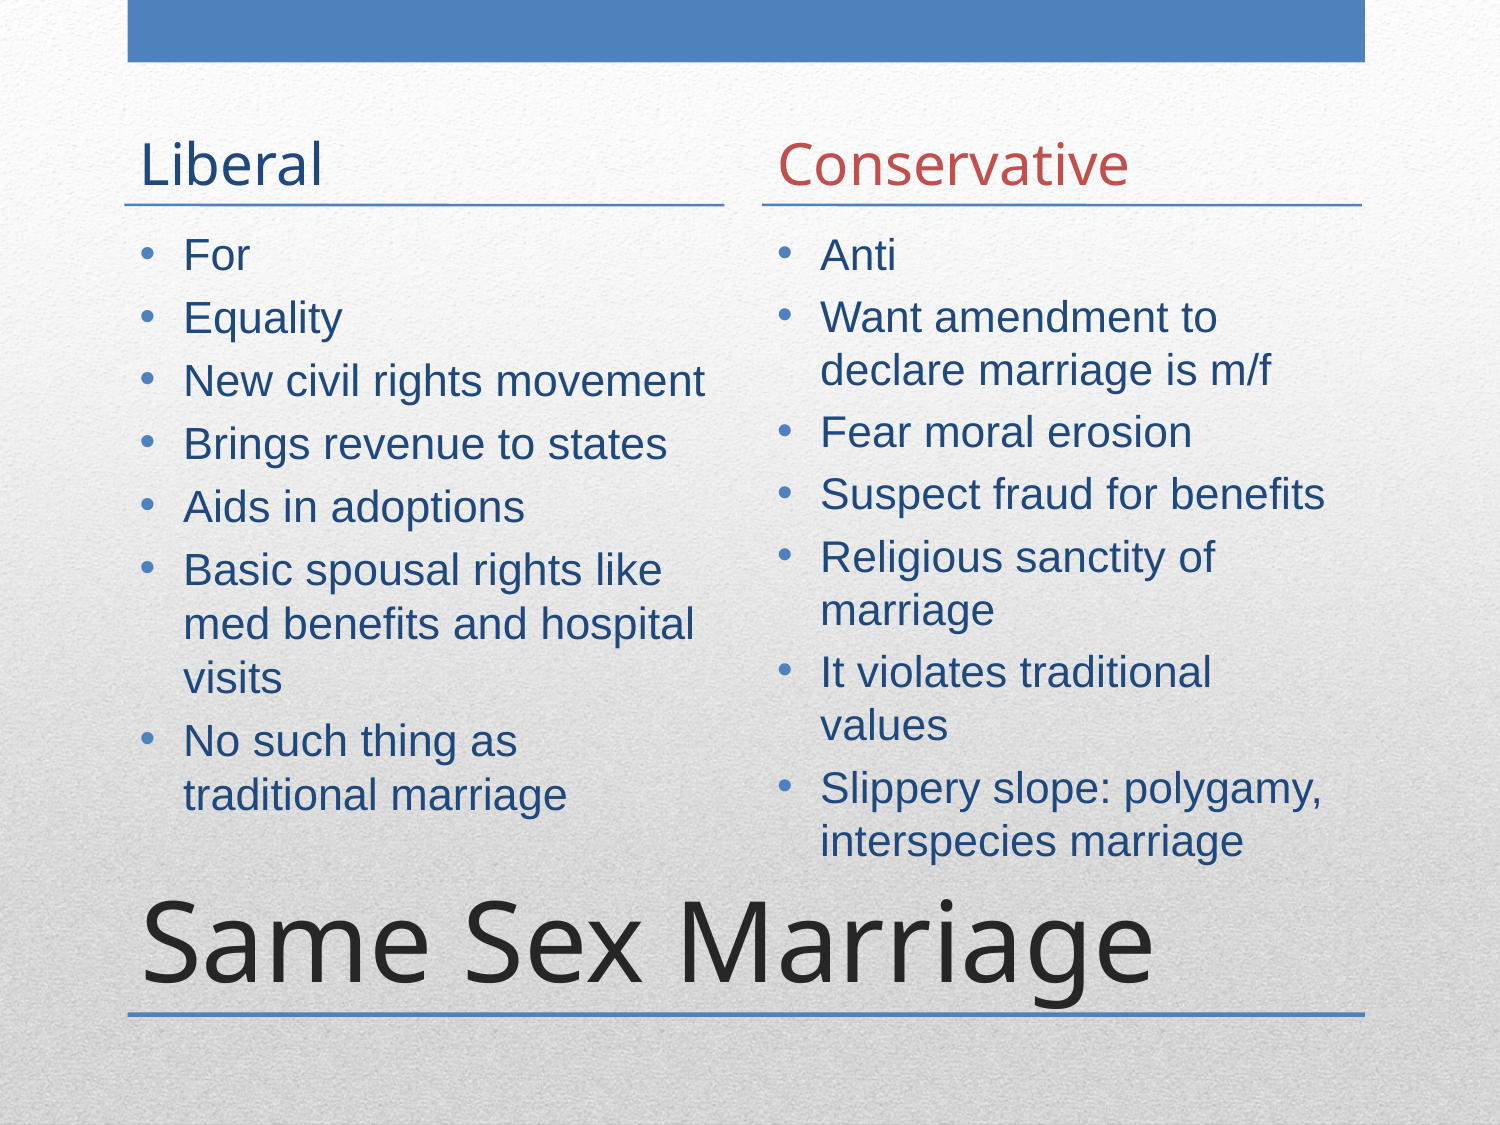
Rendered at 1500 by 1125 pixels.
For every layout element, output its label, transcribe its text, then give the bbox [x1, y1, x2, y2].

list Conservative [761, 99, 1362, 205]
list Anti Want amendment to declare marriage is m/f Fear moral erosion Suspect fraud for benefits Religious sanctity of marriage It violates traditional values Slippery slope: polygamy, interspecies marriage [761, 218, 1362, 875]
list For Equality New civil rights movement Brings revenue to states Aids in adoptions Basic spousal rights like med benefits and hospital visits No such thing as traditional marriage [124, 218, 725, 875]
list Liberal [124, 99, 725, 205]
title Same Sex Marriage [125, 750, 1238, 1013]
